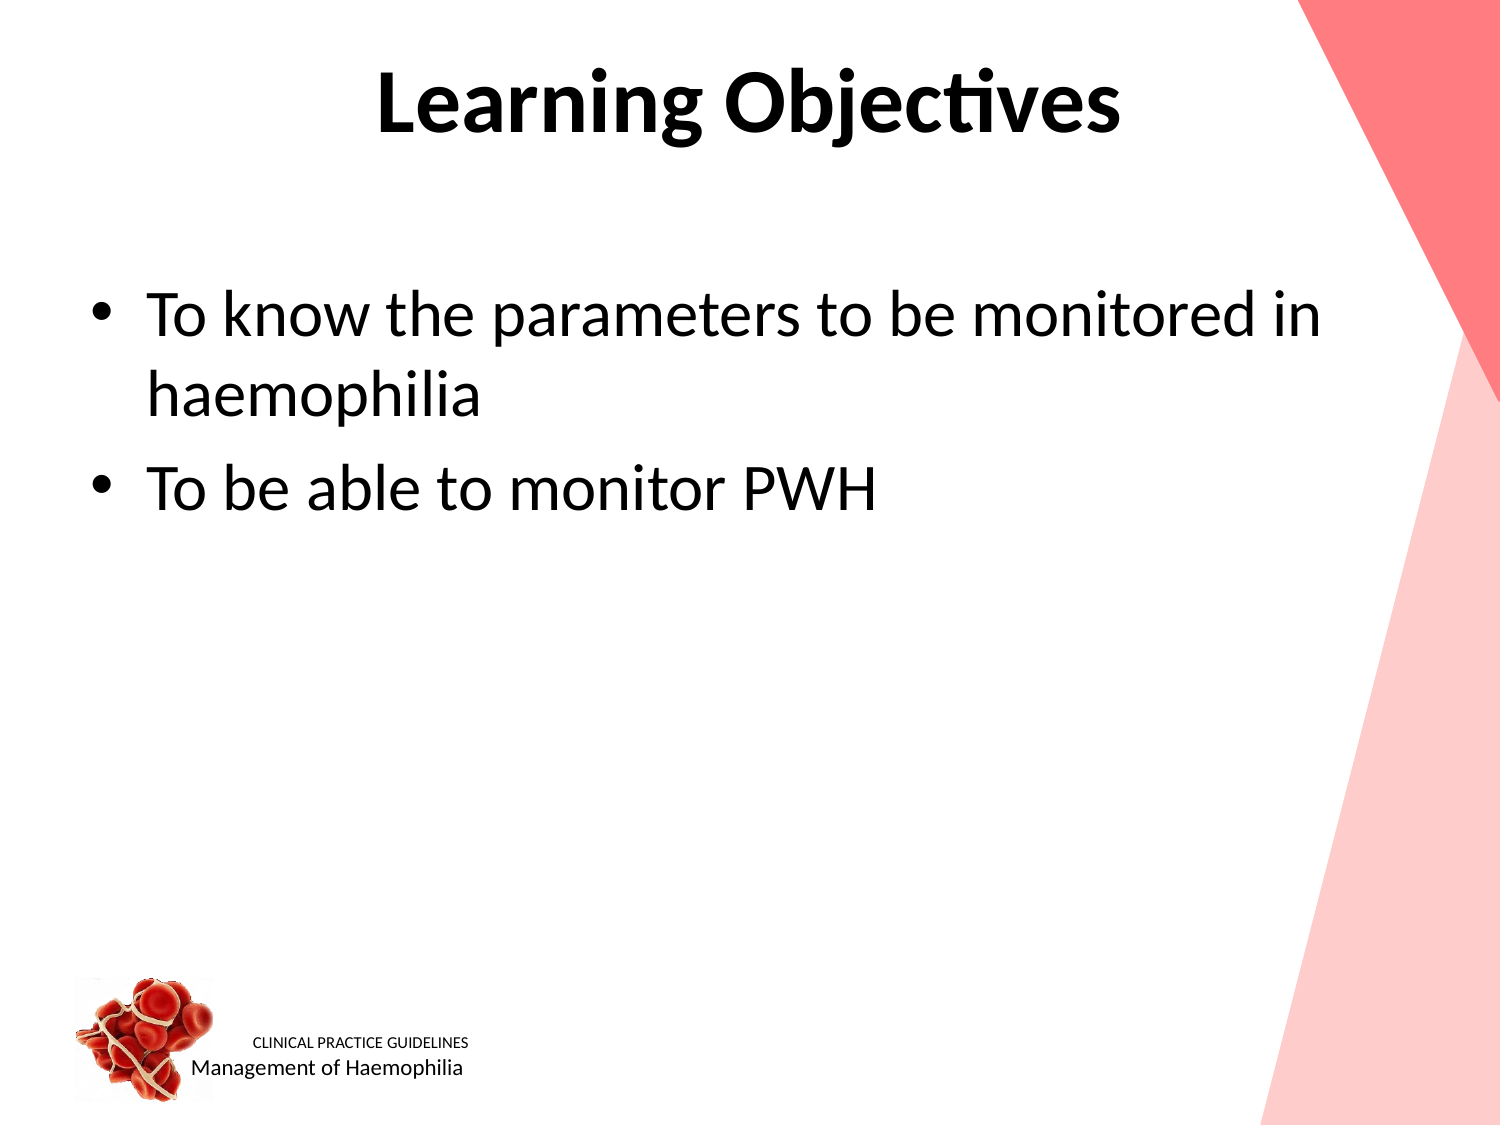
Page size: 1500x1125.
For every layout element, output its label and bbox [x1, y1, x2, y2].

text_box [74, 0, 1500, 1125]
